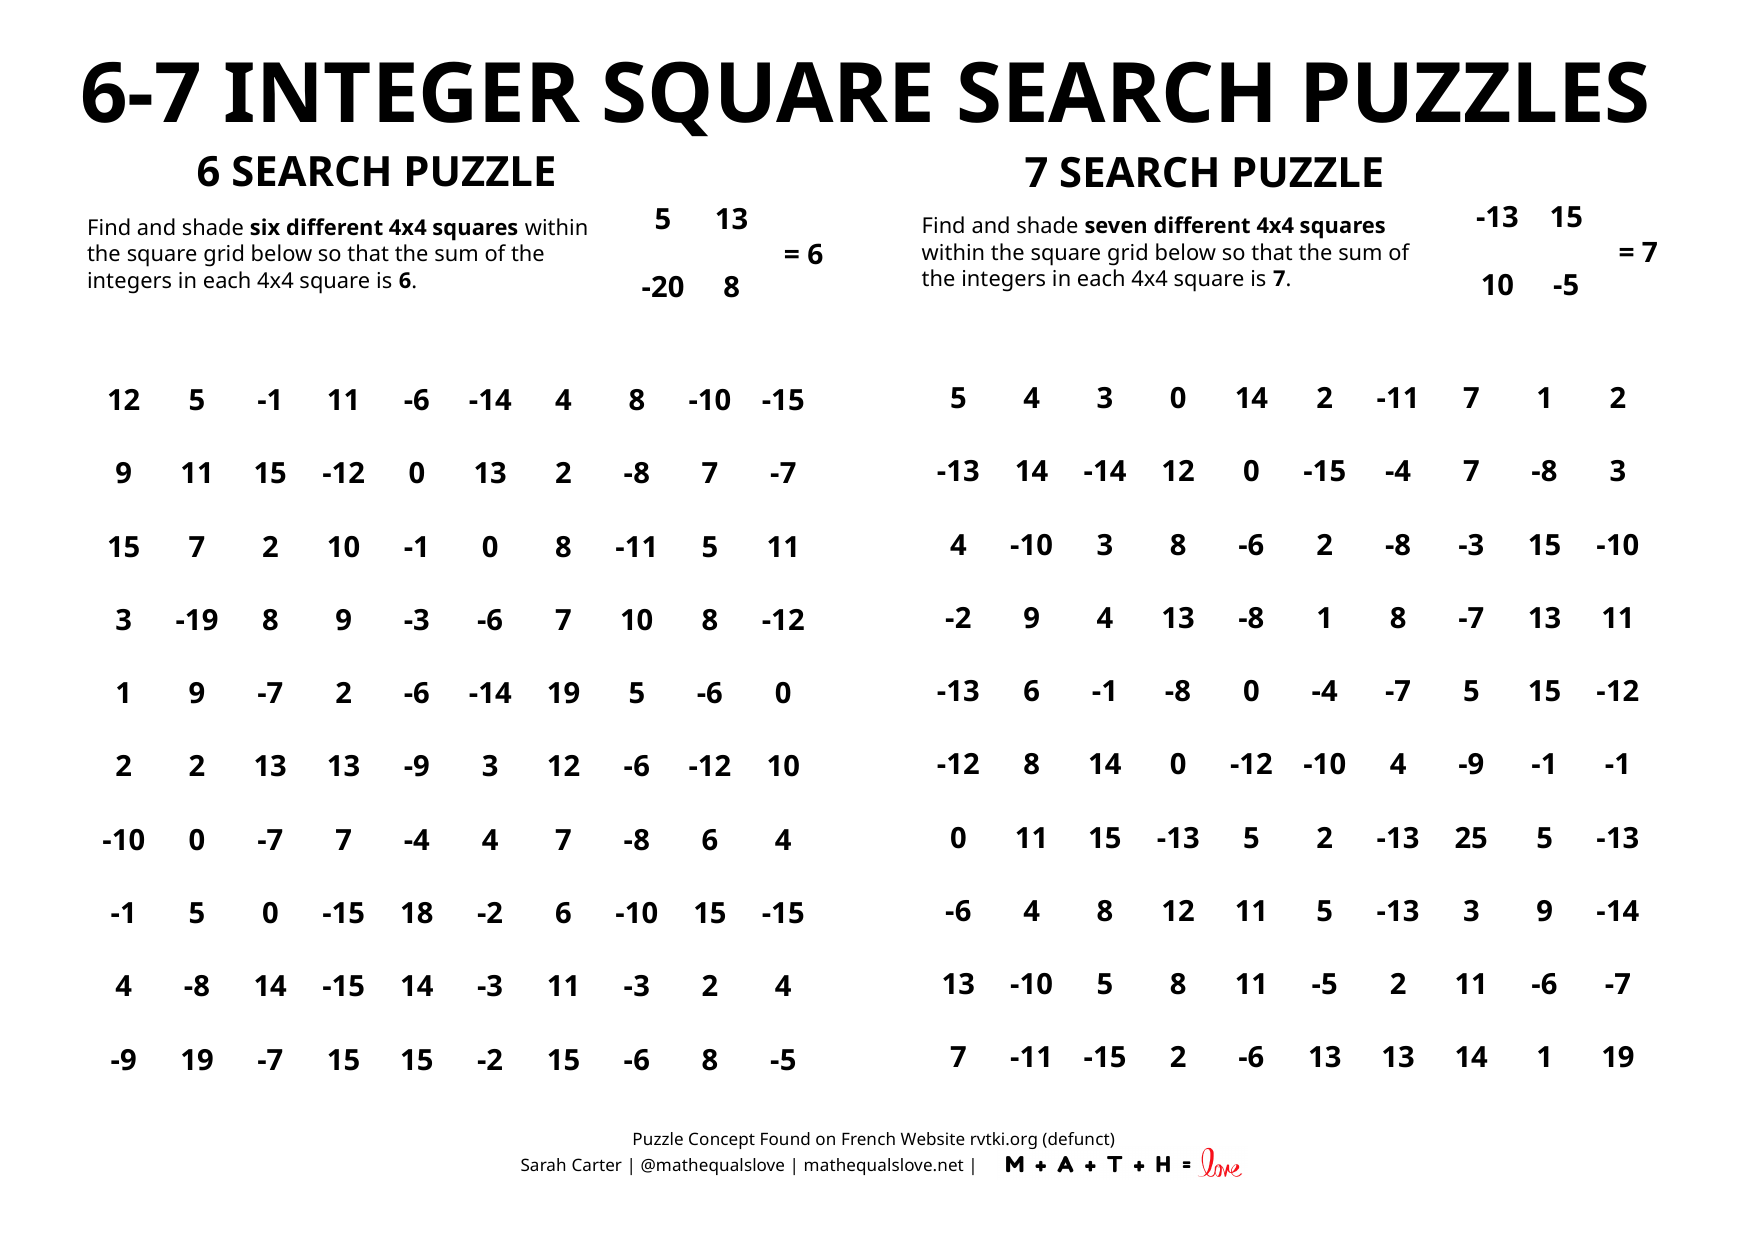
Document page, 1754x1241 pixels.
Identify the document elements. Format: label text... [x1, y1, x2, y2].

table_cell 6 [995, 653, 1068, 726]
table_cell -2 [454, 1021, 527, 1095]
table_cell 8 [234, 582, 307, 655]
table_cell 13 [307, 728, 380, 801]
table_cell -2 [454, 875, 527, 948]
table_cell 11 [160, 435, 234, 508]
table_cell 2 [1142, 1019, 1215, 1092]
table_cell -5 [747, 1021, 820, 1095]
table_cell -12 [1215, 726, 1288, 799]
table_cell -8 [600, 801, 673, 875]
table_header 8 [600, 362, 673, 435]
table_cell -9 [380, 728, 454, 801]
text_box = 7 [1603, 226, 1724, 276]
table_cell -1 [1508, 726, 1581, 799]
table_cell 11 [995, 799, 1068, 873]
table_cell 10 [600, 582, 673, 655]
table_cell 19 [1581, 1019, 1655, 1092]
table_cell -7 [1435, 579, 1508, 653]
table_cell 2 [87, 728, 160, 801]
table_cell 13 [234, 728, 307, 801]
table_cell 8 [1142, 946, 1215, 1019]
table_cell 18 [380, 875, 454, 948]
table_cell -7 [234, 655, 307, 728]
table_cell 14 [234, 948, 307, 1021]
table_cell 7 [527, 801, 600, 875]
table_cell 13 [1142, 579, 1215, 653]
table_cell -8 [1361, 506, 1435, 579]
table_header 13 [697, 184, 766, 252]
table_cell 5 [1215, 799, 1288, 873]
table_cell -1 [87, 875, 160, 948]
table_cell 9 [1508, 873, 1581, 946]
table_cell 11 [1435, 946, 1508, 1019]
table_cell 0 [922, 799, 995, 873]
table_cell -9 [1435, 726, 1508, 799]
table_cell -11 [600, 508, 673, 582]
table_cell -10 [1288, 726, 1361, 799]
table_cell 2 [307, 655, 380, 728]
table_cell 13 [454, 435, 527, 508]
table_cell -15 [747, 875, 820, 948]
table_cell -1 [1068, 653, 1142, 726]
table_cell 11 [527, 948, 600, 1021]
table_cell 8 [1068, 873, 1142, 946]
table_cell -4 [1288, 653, 1361, 726]
table_cell 15 [1068, 799, 1142, 873]
table_cell 4 [747, 801, 820, 875]
table_cell 25 [1435, 799, 1508, 873]
text_box Find and shade six different 4x4 squares within the square grid below so that the sum of the integers in each 4x4 square is 6. [72, 206, 629, 301]
table_cell -7 [234, 1021, 307, 1095]
table_cell -8 [160, 948, 234, 1021]
table_header -6 [380, 362, 454, 435]
table_cell -6 [1215, 506, 1288, 579]
picture [997, 1145, 1248, 1180]
table_cell -10 [1581, 506, 1655, 579]
table_cell 1 [87, 655, 160, 728]
table_cell -10 [87, 801, 160, 875]
table_cell -4 [380, 801, 454, 875]
table_cell -7 [1581, 946, 1655, 1019]
table_cell 9 [995, 579, 1068, 653]
table_cell -6 [454, 582, 527, 655]
table_cell -2 [922, 579, 995, 653]
table_header 3 [1068, 360, 1142, 433]
table_cell 0 [1215, 653, 1288, 726]
table_cell -6 [1215, 1019, 1288, 1092]
table_header 14 [1215, 360, 1288, 433]
table_header -11 [1361, 360, 1435, 433]
table_header -10 [673, 362, 747, 435]
table_cell -8 [1142, 653, 1215, 726]
text_box Find and shade seven different 4x4 squares within the square grid below so that the sum of the integers in each 4x4 square is 7. [906, 204, 1463, 298]
table_header -14 [454, 362, 527, 435]
table_header -1 [234, 362, 307, 435]
table_cell 2 [673, 948, 747, 1021]
table_cell 3 [454, 728, 527, 801]
table_cell 3 [1068, 506, 1142, 579]
table_cell 10 [307, 508, 380, 582]
table_cell 3 [1581, 433, 1655, 506]
table_cell 15 [673, 875, 747, 948]
table_header 2 [1581, 360, 1655, 433]
table_header 2 [1288, 360, 1361, 433]
table_cell 15 [234, 435, 307, 508]
table_cell -6 [922, 873, 995, 946]
table_cell -3 [380, 582, 454, 655]
table_cell 7 [527, 582, 600, 655]
text_box = 6 [769, 229, 890, 278]
table_cell 4 [454, 801, 527, 875]
table_cell -5 [1288, 946, 1361, 1019]
table_header 5 [629, 184, 697, 252]
table_cell 4 [1068, 579, 1142, 653]
table_cell 2 [160, 728, 234, 801]
table_cell 14 [1435, 1019, 1508, 1092]
table_cell 6 [673, 801, 747, 875]
table_cell 6 [527, 875, 600, 948]
table_cell -12 [922, 726, 995, 799]
table_cell 4 [1361, 726, 1435, 799]
table_cell -15 [307, 875, 380, 948]
table_cell 2 [527, 435, 600, 508]
table_cell -14 [1581, 873, 1655, 946]
table_cell -19 [160, 582, 234, 655]
table_cell 12 [1142, 433, 1215, 506]
table_cell -12 [1581, 653, 1655, 726]
table_cell -12 [747, 582, 820, 655]
text_box 6 SEARCH PUZZLE [181, 137, 572, 203]
table_cell -12 [673, 728, 747, 801]
text_box 7 SEARCH PUZZLE [1009, 138, 1400, 204]
table_cell 4 [995, 873, 1068, 946]
table_cell 11 [1215, 873, 1288, 946]
table_cell 0 [1215, 433, 1288, 506]
table_cell 5 [673, 508, 747, 582]
table_cell -6 [673, 655, 747, 728]
table_cell -13 [1361, 873, 1435, 946]
table_cell -14 [454, 655, 527, 728]
table_cell -13 [1361, 799, 1435, 873]
table_cell 15 [527, 1021, 600, 1095]
table_cell -15 [307, 948, 380, 1021]
table_cell -7 [234, 801, 307, 875]
table_cell -13 [1142, 799, 1215, 873]
table_header 1 [1508, 360, 1581, 433]
table_cell 19 [160, 1021, 234, 1095]
table_cell -6 [600, 728, 673, 801]
table_cell 3 [1435, 873, 1508, 946]
table_cell 7 [160, 508, 234, 582]
table_cell -5 [1532, 250, 1601, 319]
table_cell 8 [527, 508, 600, 582]
table_cell 13 [1361, 1019, 1435, 1092]
table_cell 15 [1508, 506, 1581, 579]
table_cell -14 [1068, 433, 1142, 506]
table_cell 2 [1288, 799, 1361, 873]
table_cell 13 [1508, 579, 1581, 653]
table_cell -8 [1508, 433, 1581, 506]
table_cell -4 [1361, 433, 1435, 506]
table_cell 13 [1288, 1019, 1361, 1092]
table_header 4 [995, 360, 1068, 433]
table_cell -13 [1581, 799, 1655, 873]
table_cell -8 [1215, 579, 1288, 653]
table_cell 15 [307, 1021, 380, 1095]
table_header 11 [307, 362, 380, 435]
table_cell 5 [1435, 653, 1508, 726]
table_cell 1 [1288, 579, 1361, 653]
table_cell 5 [600, 655, 673, 728]
table_cell -8 [600, 435, 673, 508]
table_cell 5 [1508, 799, 1581, 873]
table_cell 3 [87, 582, 160, 655]
table_cell 9 [87, 435, 160, 508]
table_cell 7 [922, 1019, 995, 1092]
table_cell 10 [747, 728, 820, 801]
table_cell 8 [995, 726, 1068, 799]
table_header 5 [160, 362, 234, 435]
table_cell 7 [673, 435, 747, 508]
table_cell 9 [160, 655, 234, 728]
table_cell -3 [600, 948, 673, 1021]
table_cell -7 [747, 435, 820, 508]
table_header -15 [747, 362, 820, 435]
table_cell 14 [995, 433, 1068, 506]
table_cell 15 [1508, 653, 1581, 726]
table_cell 0 [234, 875, 307, 948]
table_cell -20 [629, 252, 697, 321]
text_box Sarah Carter | @mathequalslove | mathequalslove.net | [505, 1146, 1135, 1183]
table_cell 2 [1361, 946, 1435, 1019]
table_cell 5 [1068, 946, 1142, 1019]
table_cell 11 [1215, 946, 1288, 1019]
table_cell 12 [1142, 873, 1215, 946]
table_cell -1 [1581, 726, 1655, 799]
table_cell -7 [1361, 653, 1435, 726]
table_cell -3 [454, 948, 527, 1021]
table_header 12 [87, 362, 160, 435]
table_header 0 [1142, 360, 1215, 433]
table_cell 13 [922, 946, 995, 1019]
table_cell -13 [922, 653, 995, 726]
table_cell 10 [1463, 250, 1532, 319]
table_cell 7 [1435, 433, 1508, 506]
table_cell 0 [160, 801, 234, 875]
table_cell -15 [1288, 433, 1361, 506]
table_cell 4 [922, 506, 995, 579]
table_cell -10 [600, 875, 673, 948]
table_cell 19 [527, 655, 600, 728]
table_cell 12 [527, 728, 600, 801]
table_cell 11 [1581, 579, 1655, 653]
table_header 4 [527, 362, 600, 435]
table_cell 5 [160, 875, 234, 948]
table_cell 5 [1288, 873, 1361, 946]
table_header 7 [1435, 360, 1508, 433]
table_cell -11 [995, 1019, 1068, 1092]
table_cell 15 [380, 1021, 454, 1095]
table_cell 8 [673, 1021, 747, 1095]
table_cell 0 [747, 655, 820, 728]
table_cell -6 [600, 1021, 673, 1095]
table_cell -13 [922, 433, 995, 506]
table_cell -9 [87, 1021, 160, 1095]
table_cell 11 [747, 508, 820, 582]
table_cell 4 [87, 948, 160, 1021]
table_header 5 [922, 360, 995, 433]
table_cell -6 [1508, 946, 1581, 1019]
table_cell -10 [995, 506, 1068, 579]
table_cell 2 [1288, 506, 1361, 579]
table_cell 8 [697, 252, 766, 321]
table_cell 0 [380, 435, 454, 508]
table_cell -6 [380, 655, 454, 728]
table_cell 7 [307, 801, 380, 875]
table_cell 8 [673, 582, 747, 655]
table_cell -10 [995, 946, 1068, 1019]
text_box Puzzle Concept Found on French Website rvtki.org (defunct) [562, 1120, 1192, 1157]
table_cell 0 [454, 508, 527, 582]
text_box 6-7 INTEGER SQUARE SEARCH PUZZLES [65, 31, 1688, 147]
table_cell -12 [307, 435, 380, 508]
table_cell 9 [307, 582, 380, 655]
table_cell 1 [1508, 1019, 1581, 1092]
table_header 15 [1532, 182, 1601, 250]
table_cell 2 [234, 508, 307, 582]
table_cell 15 [87, 508, 160, 582]
table_header -13 [1463, 182, 1532, 250]
table_cell 8 [1361, 579, 1435, 653]
table_cell -3 [1435, 506, 1508, 579]
table_cell -15 [1068, 1019, 1142, 1092]
table_cell 14 [1068, 726, 1142, 799]
table_cell 4 [747, 948, 820, 1021]
table_cell -1 [380, 508, 454, 582]
table_cell 14 [380, 948, 454, 1021]
table_cell 0 [1142, 726, 1215, 799]
table_cell 8 [1142, 506, 1215, 579]
